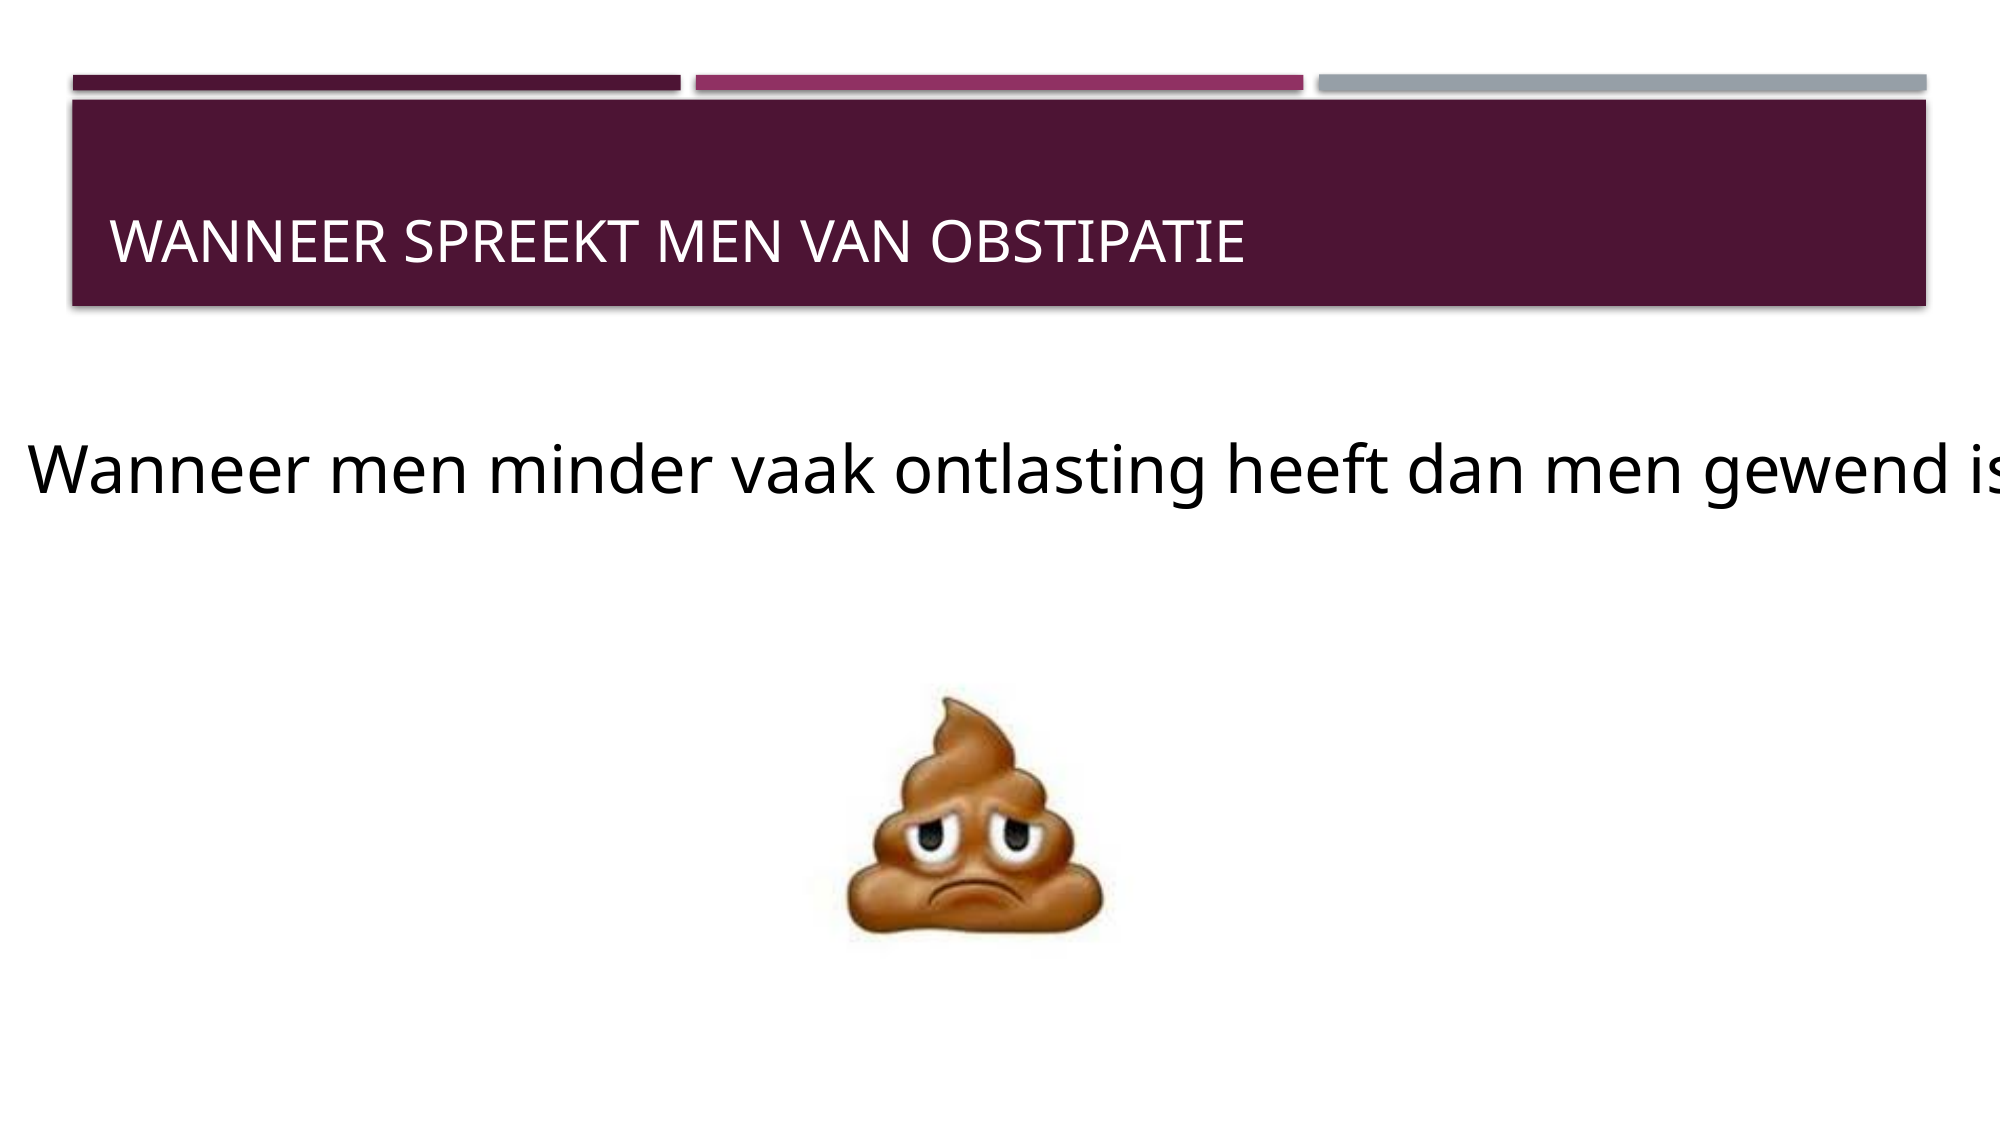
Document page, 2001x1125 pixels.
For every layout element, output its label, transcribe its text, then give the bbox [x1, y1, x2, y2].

text_box Wanneer men minder vaak ontlasting heeft dan men gewend is [13, 419, 2000, 514]
picture [663, 651, 1291, 991]
title Wanneer spreekt men van obstipatie [94, 119, 1904, 282]
